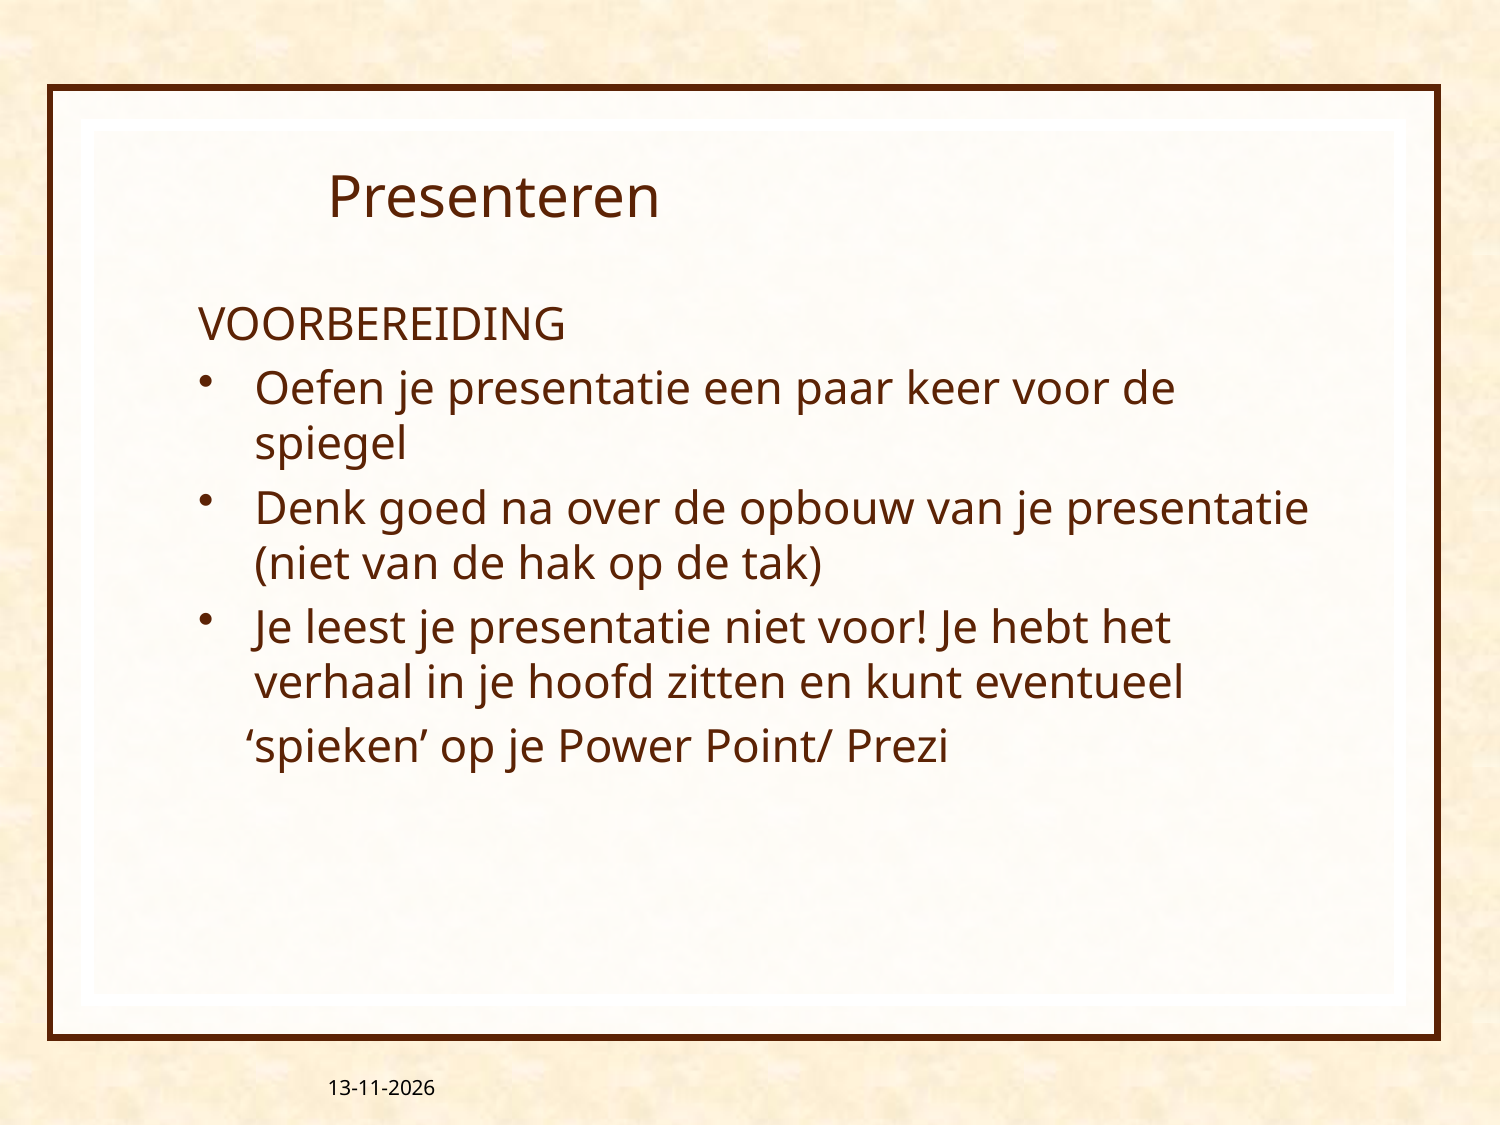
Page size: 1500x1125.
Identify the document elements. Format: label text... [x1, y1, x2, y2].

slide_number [312, 1052, 575, 1125]
list VOORBEREIDING Oefen je presentatie een paar keer voor de spiegel Denk goed na over de opbouw van je presentatie (niet van de hak op de tak) Je leest je presentatie niet voor! Je hebt het verhaal in je hoofd zitten en kunt eventueel ‘spieken’ op je Power Point/ Prezi [182, 287, 1350, 976]
picture [0, 0, 1500, 1125]
title Presenteren [312, 137, 1351, 251]
